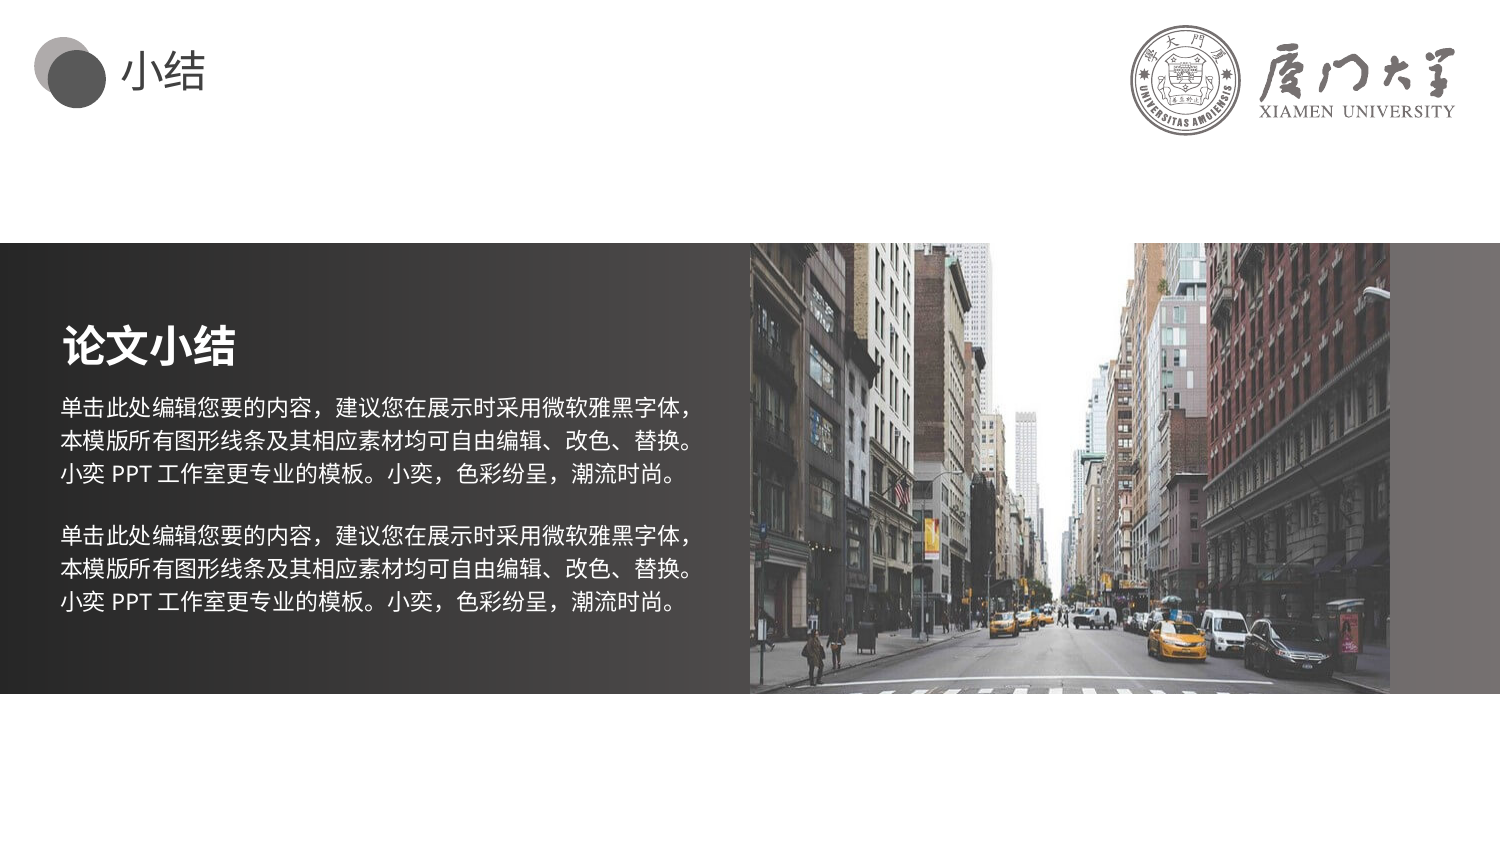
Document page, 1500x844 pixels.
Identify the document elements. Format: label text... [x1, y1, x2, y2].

text_box 小结 [108, 38, 327, 102]
text_box 论文小结 [50, 313, 332, 377]
text_box [1391, 243, 1500, 695]
text_box [33, 35, 90, 94]
text_box [46, 49, 107, 110]
text_box 单击此处编辑您要的内容，建议您在展示时采用微软雅黑字体，本模版所有图形线条及其相应素材均可自由编辑、改色、替换。小奕PPT工作室更专业的模板。小奕，色彩纷呈，潮流时尚。 [48, 510, 711, 621]
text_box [1130, 25, 1456, 136]
text_box [749, 243, 1391, 695]
text_box [0, 243, 749, 695]
text_box 单击此处编辑您要的内容，建议您在展示时采用微软雅黑字体，本模版所有图形线条及其相应素材均可自由编辑、改色、替换。小奕PPT工作室更专业的模板。小奕，色彩纷呈，潮流时尚。 [48, 382, 711, 493]
